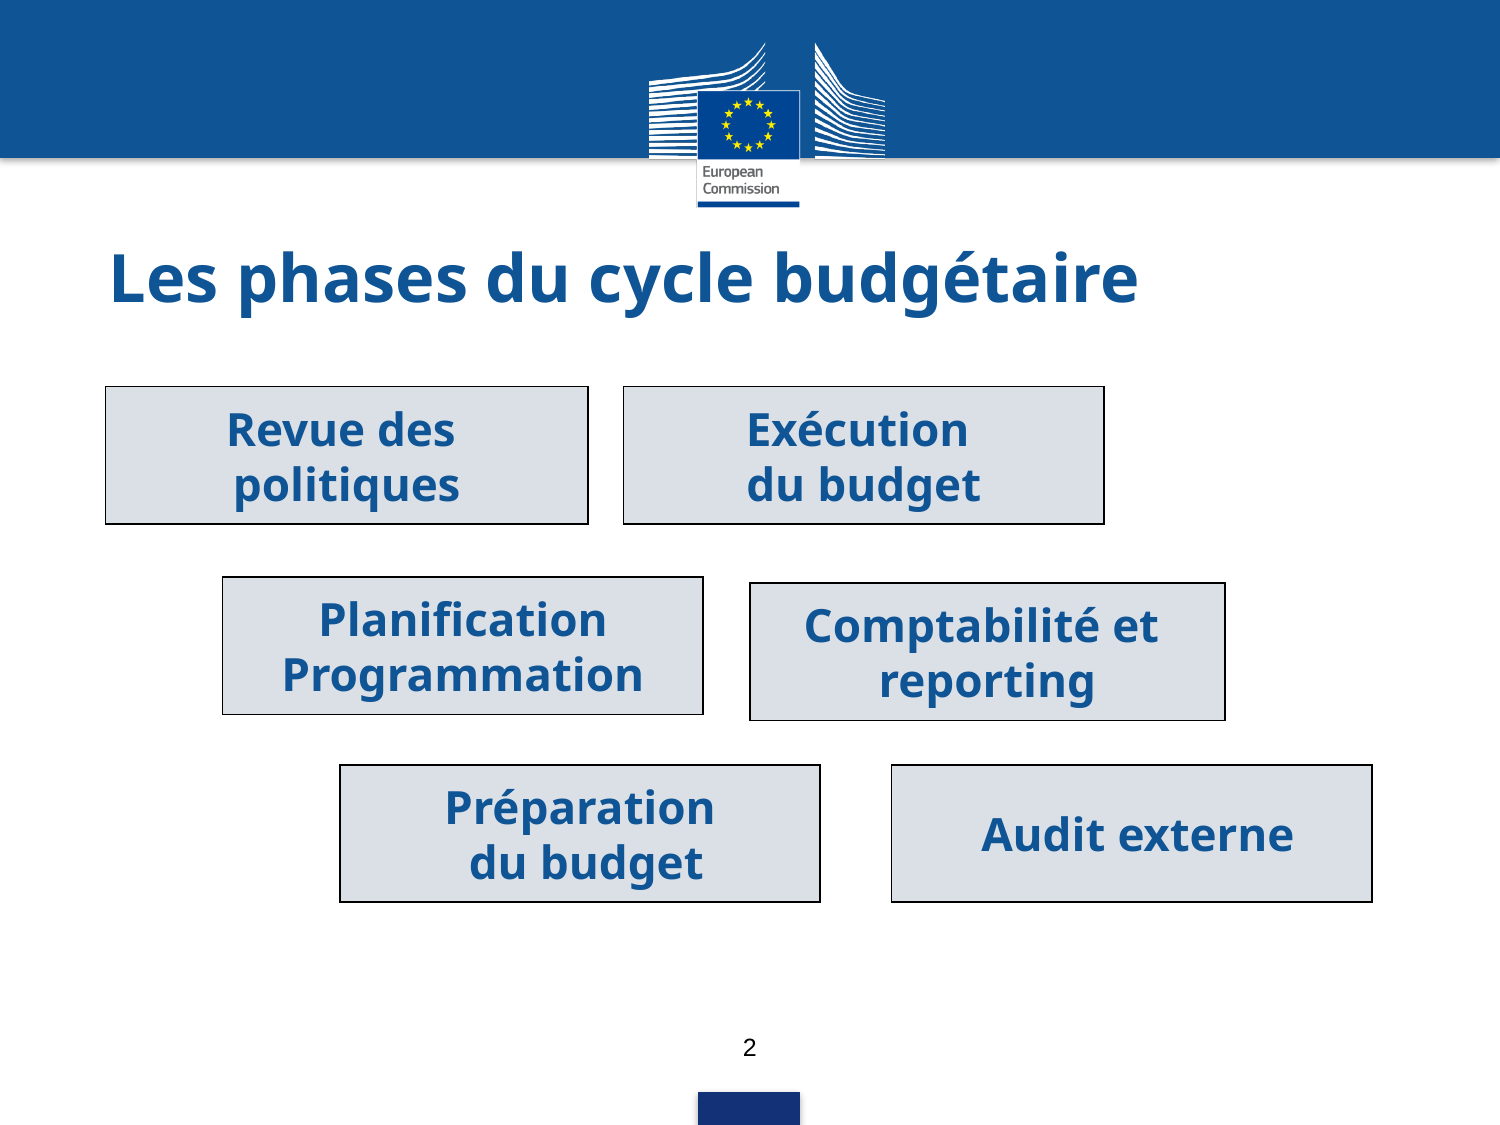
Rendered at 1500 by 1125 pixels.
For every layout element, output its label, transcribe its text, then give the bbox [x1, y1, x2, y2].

text_box Les phases du cycle budgétaire [93, 228, 1457, 329]
slide_number 2 [512, 1024, 988, 1103]
text_box Préparation du budget [339, 764, 821, 903]
text_box Exécution du budget [623, 386, 1104, 525]
text_box Audit externe [891, 764, 1373, 903]
picture [649, 42, 885, 208]
text_box Revue des politiques [105, 386, 589, 525]
text_box Planification Programmation [222, 577, 703, 715]
text_box Comptabilité et reporting [750, 583, 1225, 721]
